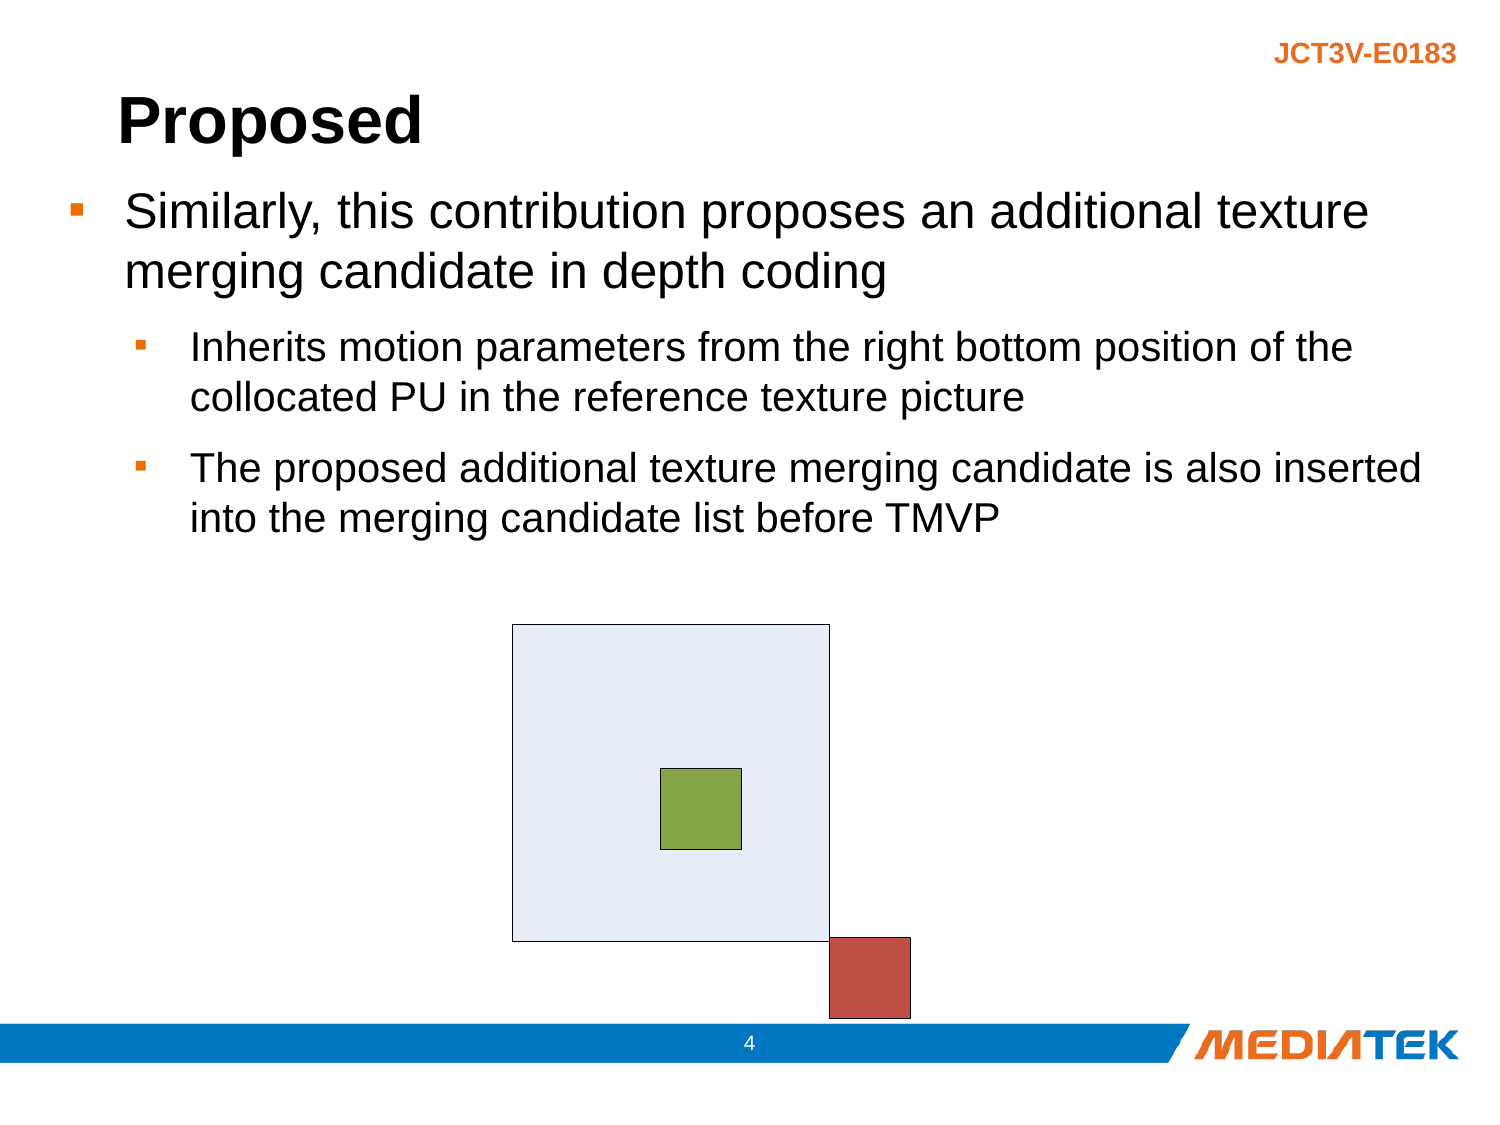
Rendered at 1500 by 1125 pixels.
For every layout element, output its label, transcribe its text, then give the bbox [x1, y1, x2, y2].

list Similarly, this contribution proposes an additional texture merging candidate in depth coding Inherits motion parameters from the right bottom position of the collocated PU in the reference texture picture The proposed additional texture merging candidate is also inserted into the merging candidate list before TMVP [52, 170, 1471, 998]
title Proposed [101, 62, 1425, 170]
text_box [508, 619, 915, 1023]
picture [789, 1023, 1459, 1063]
slide_number 3 [711, 1032, 789, 1090]
picture [0, 1023, 711, 1063]
